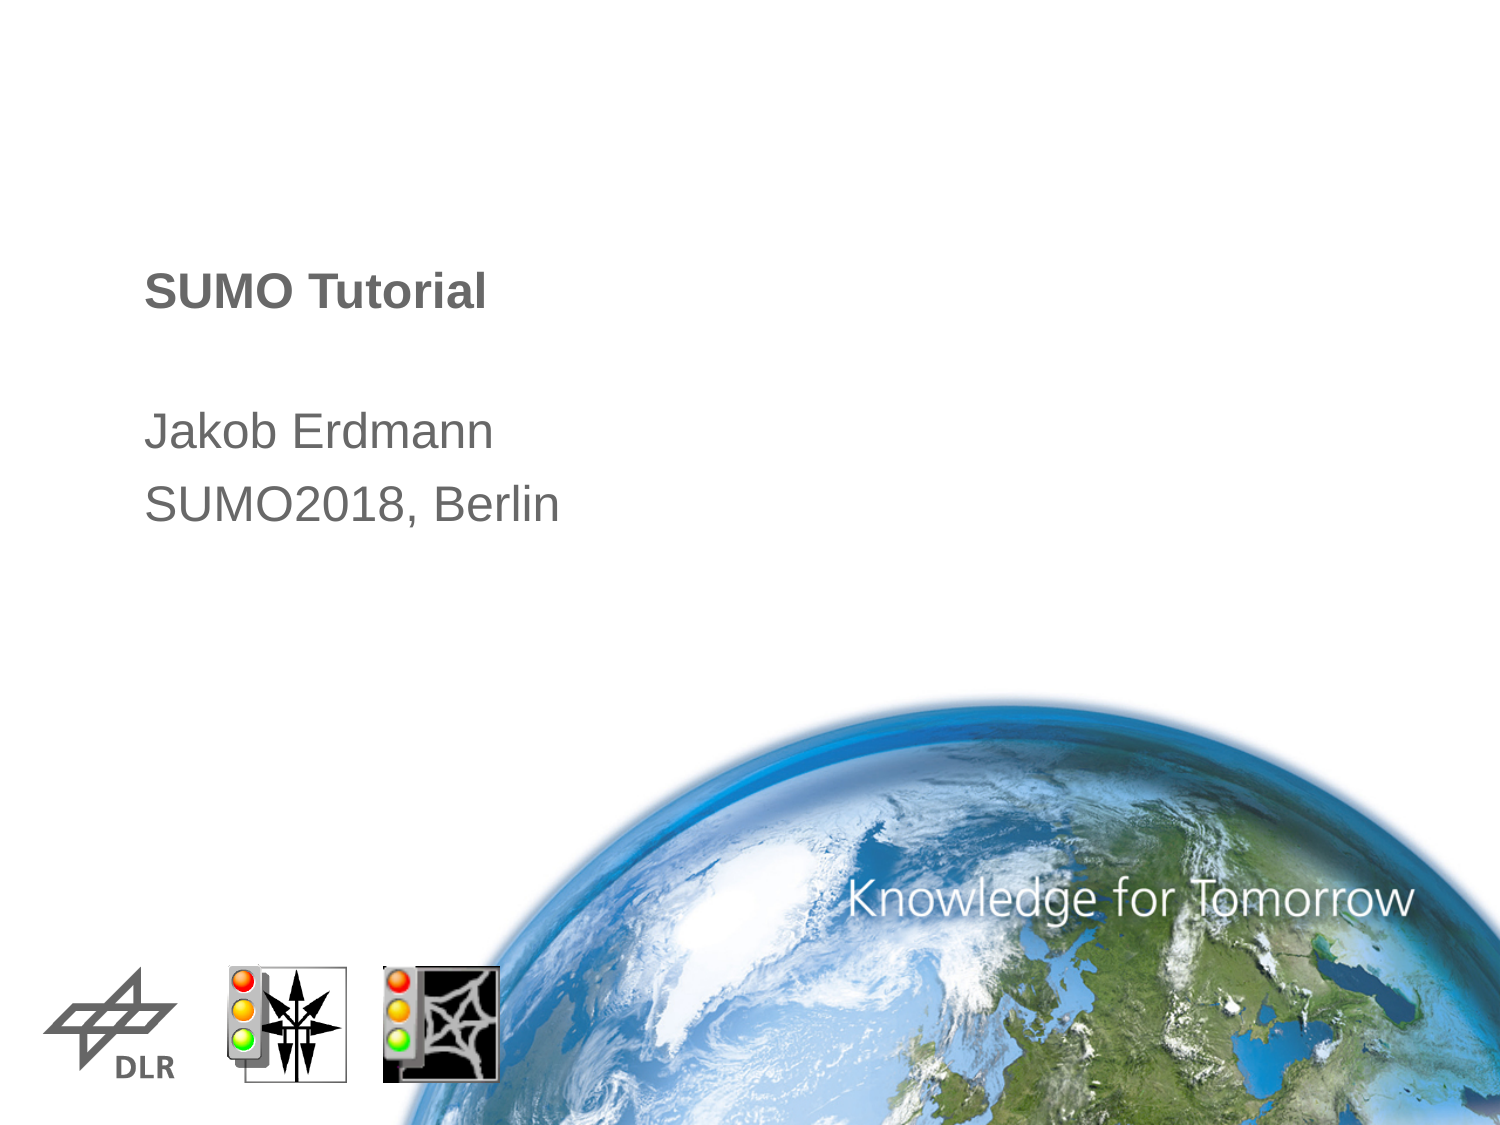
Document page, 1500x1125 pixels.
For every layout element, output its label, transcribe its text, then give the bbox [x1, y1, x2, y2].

picture [0, 0, 1500, 1125]
subtitle Jakob Erdmann SUMO2018, Berlin [144, 398, 1421, 588]
title SUMO Tutorial [144, 258, 1421, 380]
